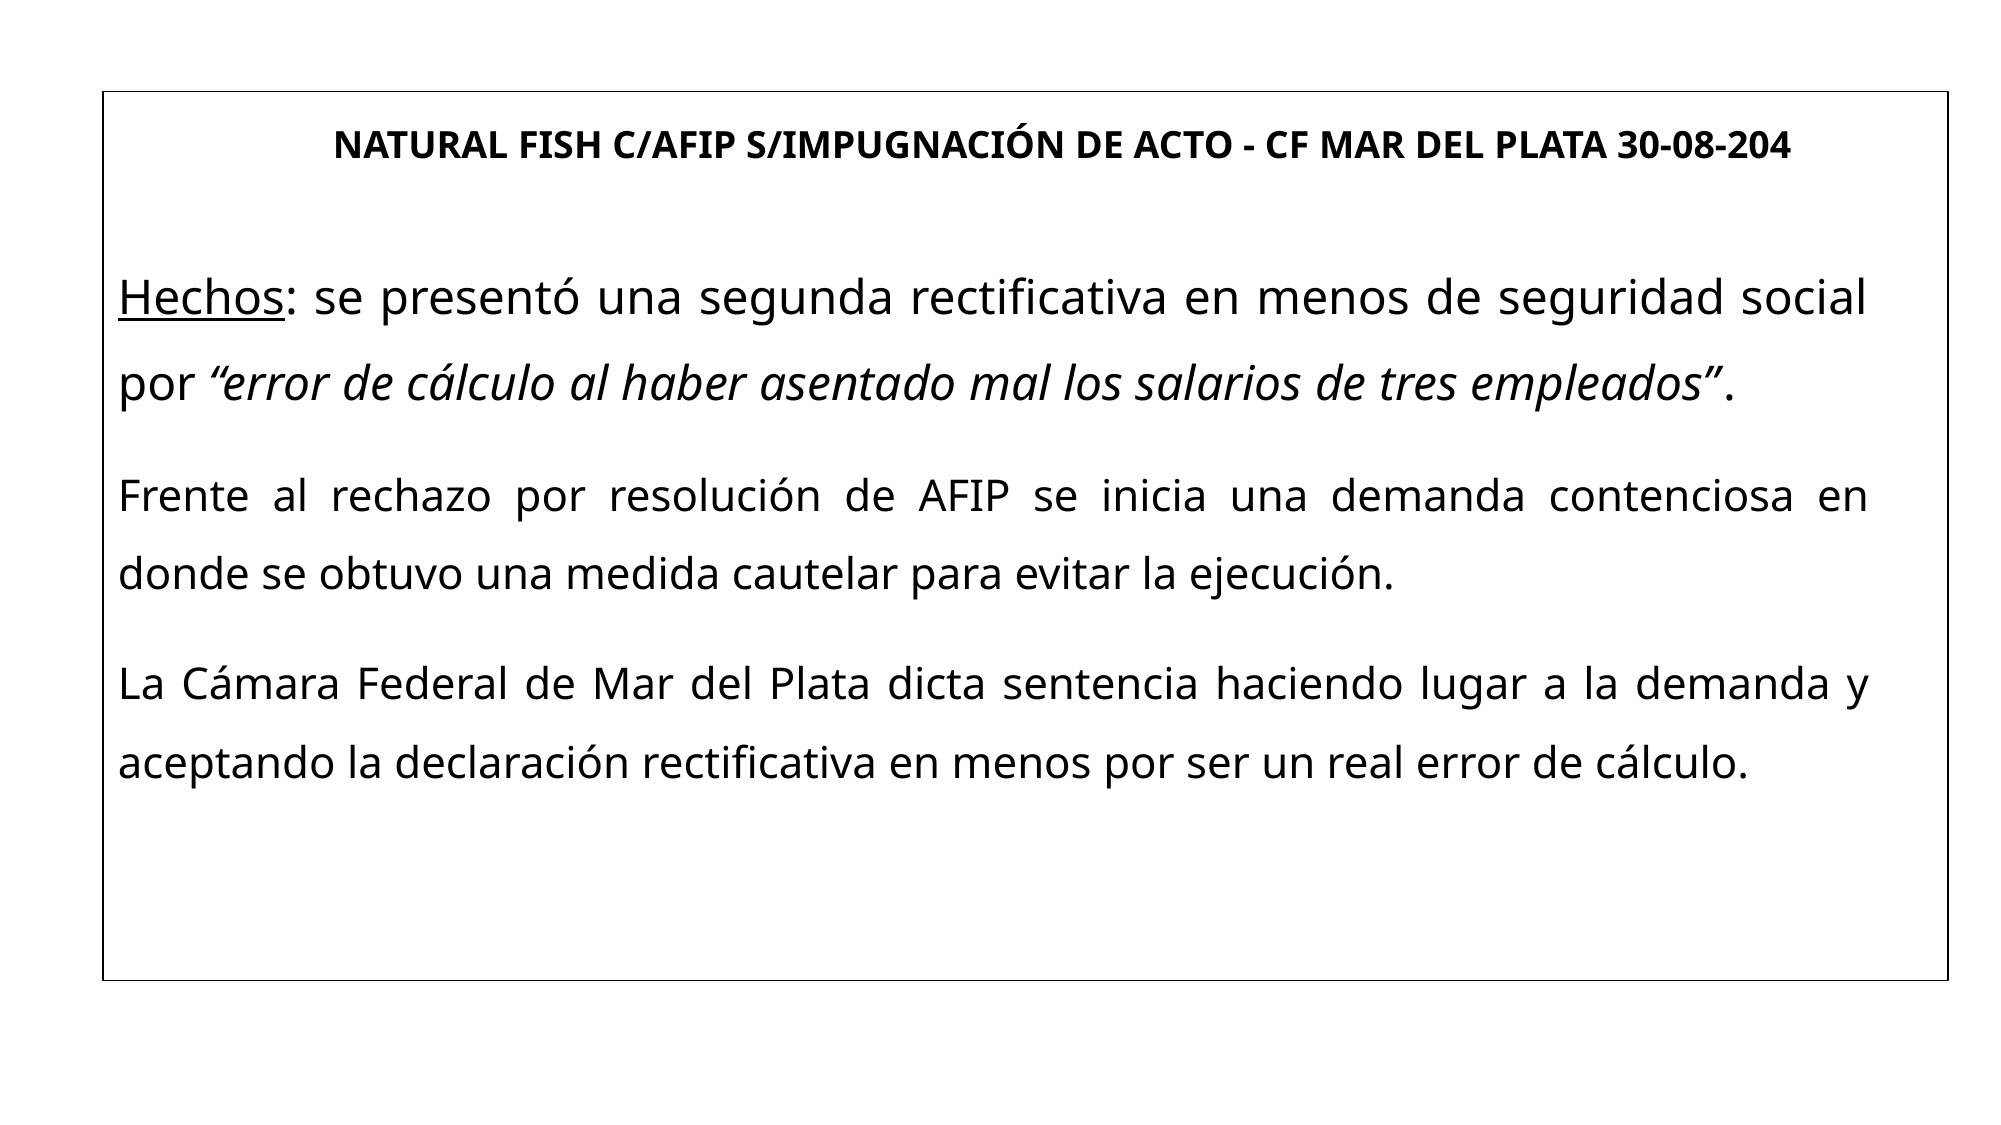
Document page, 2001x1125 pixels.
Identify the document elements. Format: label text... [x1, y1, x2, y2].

list NATURAL FISH C/AFIP S/IMPUGNACIÓN DE ACTO - CF MAR DEL PLATA 30-08-204 Hechos: se presentó una segunda rectificativa en menos de seguridad social por “error de cálculo al haber asentado mal los salarios de tres empleados”. Frente al rechazo por resolución de AFIP se inicia una demanda contenciosa en donde se obtuvo una medida cautelar para evitar la ejecución. La Cámara Federal de Mar del Plata dicta sentencia haciendo lugar a la demanda y aceptando la declaración rectificativa en menos por ser un real error de cálculo. [102, 91, 1948, 981]
